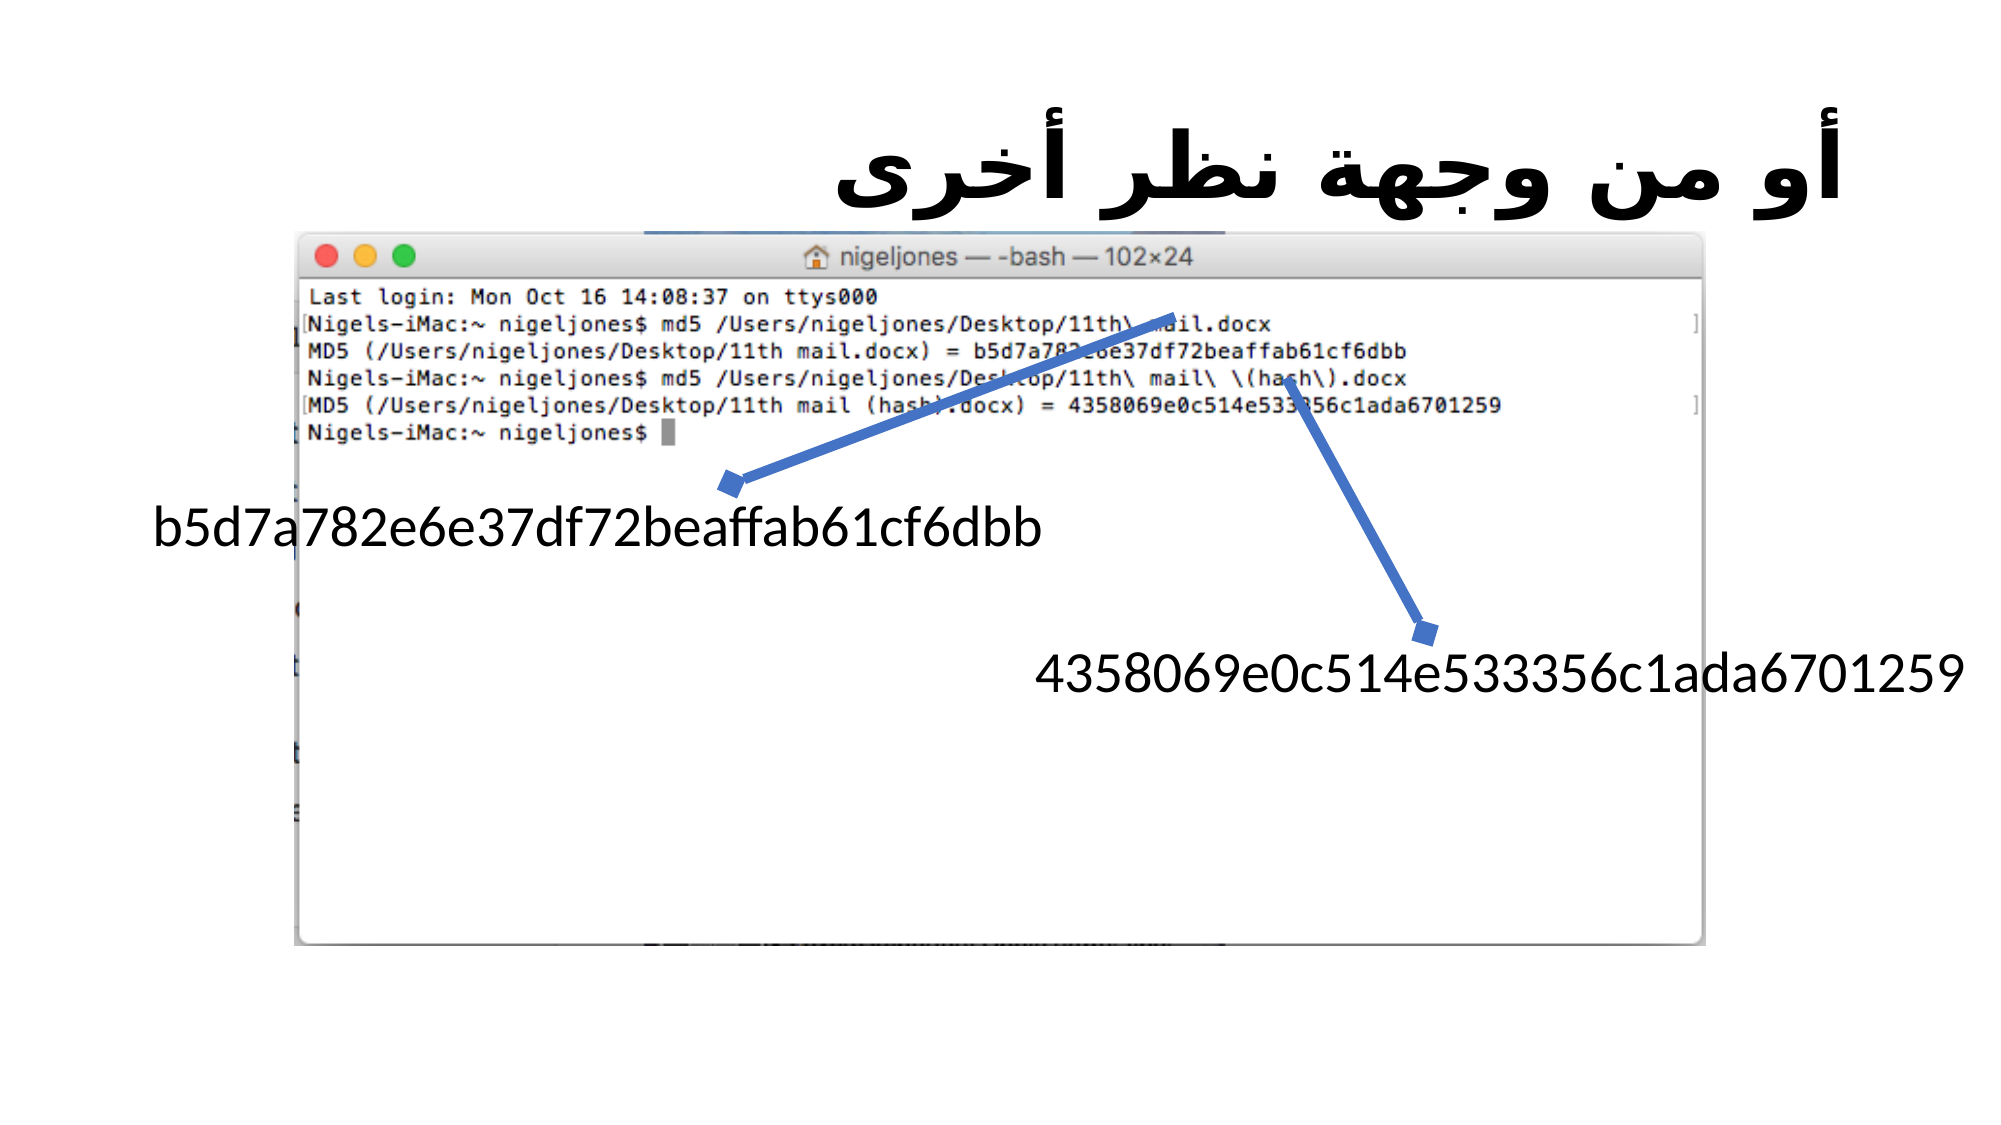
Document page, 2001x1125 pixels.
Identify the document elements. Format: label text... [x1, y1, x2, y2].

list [294, 231, 1706, 946]
text_box b5d7a782e6e37df72beaffab61cf6dbb [137, 480, 294, 566]
title أو من وجهة نظر أخرى [137, 59, 1863, 278]
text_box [1286, 378, 1426, 633]
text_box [731, 316, 1176, 484]
text_box 4358069e0c514e533356c1ada6701259 [1706, 627, 2000, 712]
